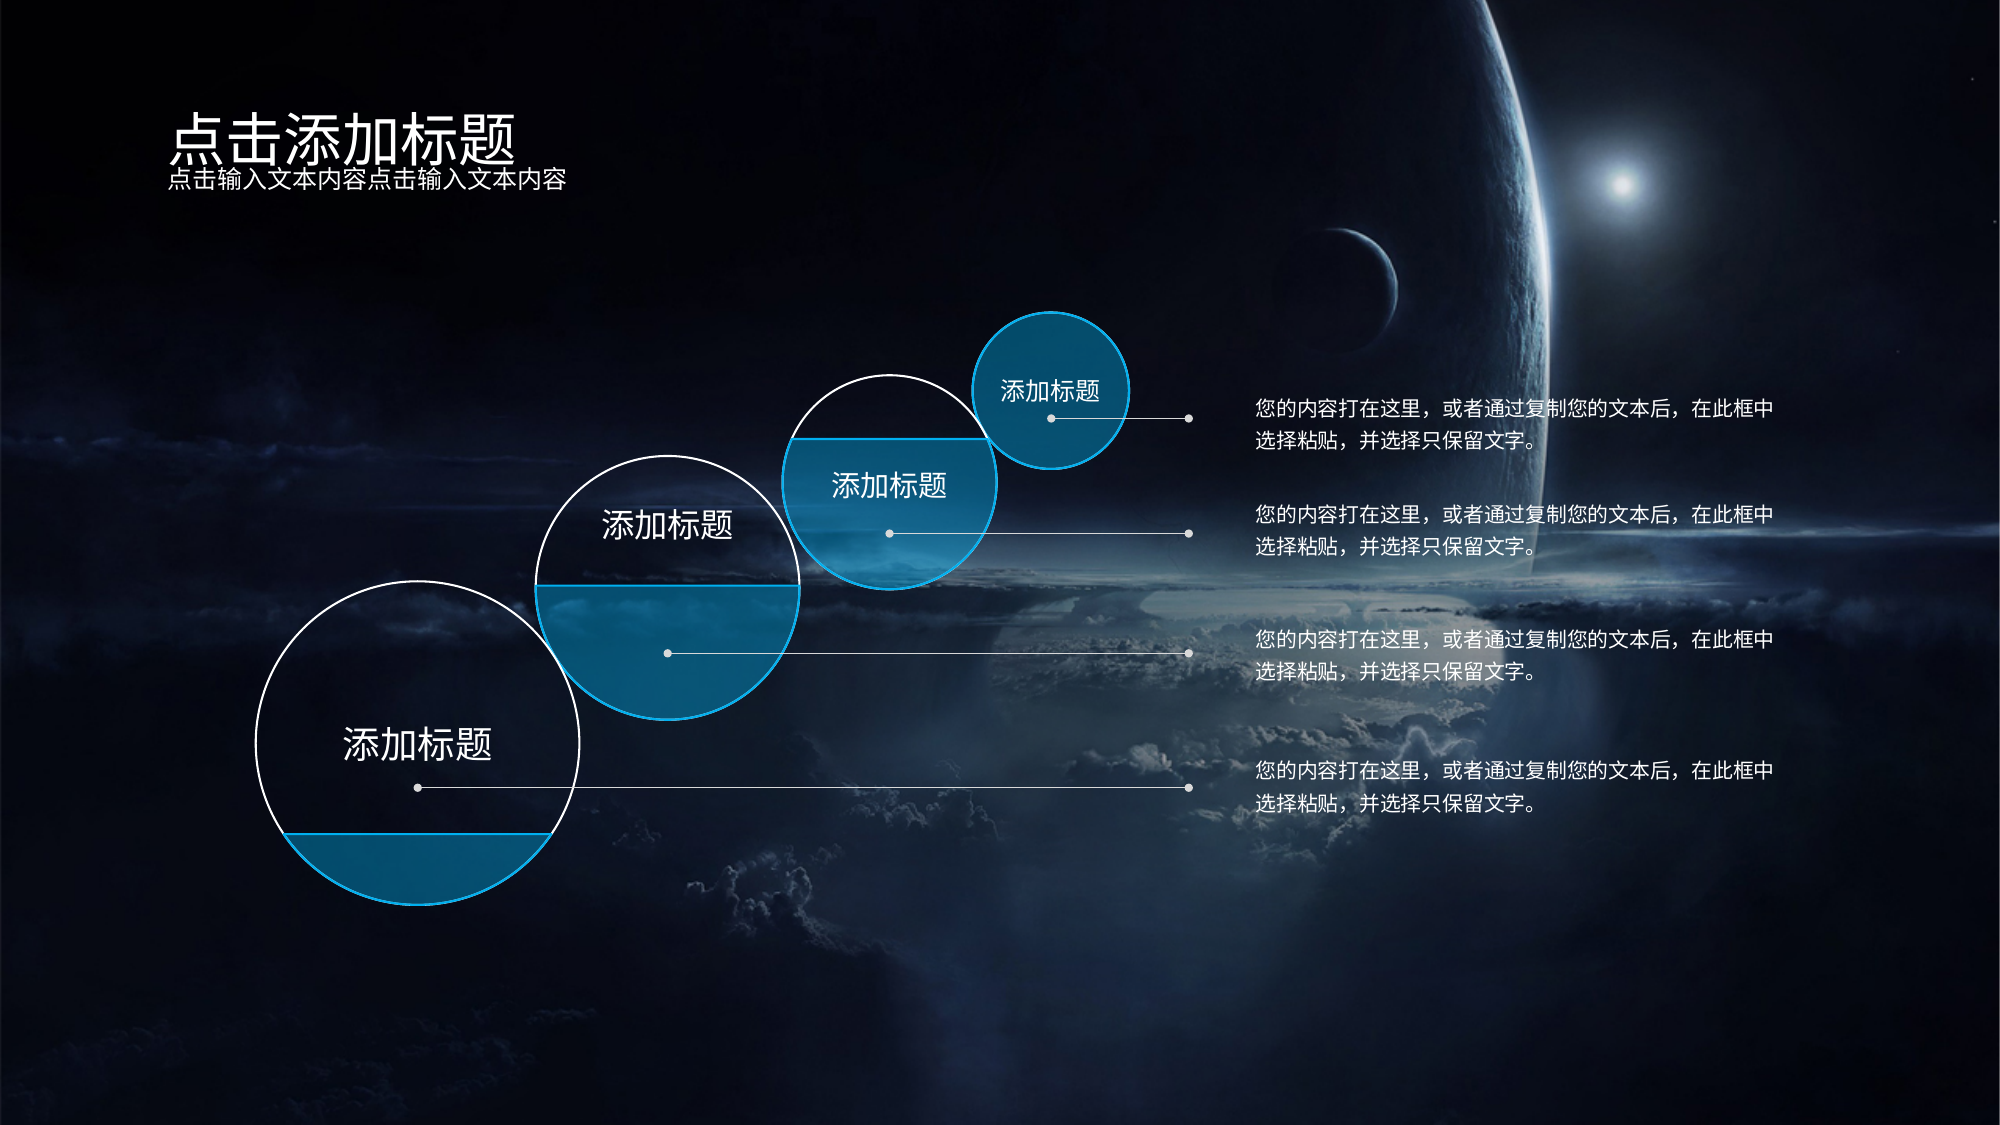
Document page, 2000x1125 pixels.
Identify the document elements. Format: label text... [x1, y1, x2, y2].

text_box 您的内容打在这里，或者通过复制您的文本后，在此框中选择粘贴，并选择只保留文字。 [1240, 486, 1792, 567]
text_box 点击添加标题 [152, 60, 532, 155]
text_box 点击输入文本内容点击输入文本内容 [152, 155, 583, 201]
text_box 您的内容打在这里，或者通过复制您的文本后，在此框中选择粘贴，并选择只保留文字。 [1240, 743, 1792, 823]
text_box [782, 439, 997, 590]
text_box [283, 834, 552, 905]
text_box 您的内容打在这里，或者通过复制您的文本后，在此框中选择粘贴，并选择只保留文字。 [1240, 611, 1792, 691]
text_box [972, 312, 1130, 469]
text_box [572, 455, 763, 496]
picture [0, 0, 2000, 1125]
text_box [535, 585, 800, 720]
text_box 添加标题 [802, 460, 977, 510]
text_box 添加标题 [566, 496, 769, 552]
text_box [791, 375, 988, 439]
text_box [255, 581, 580, 834]
text_box 添加标题 [983, 368, 1118, 413]
text_box [535, 503, 800, 585]
text_box 添加标题 [326, 713, 509, 773]
text_box 您的内容打在这里，或者通过复制您的文本后，在此框中选择粘贴，并选择只保留文字。 [1240, 380, 1792, 460]
